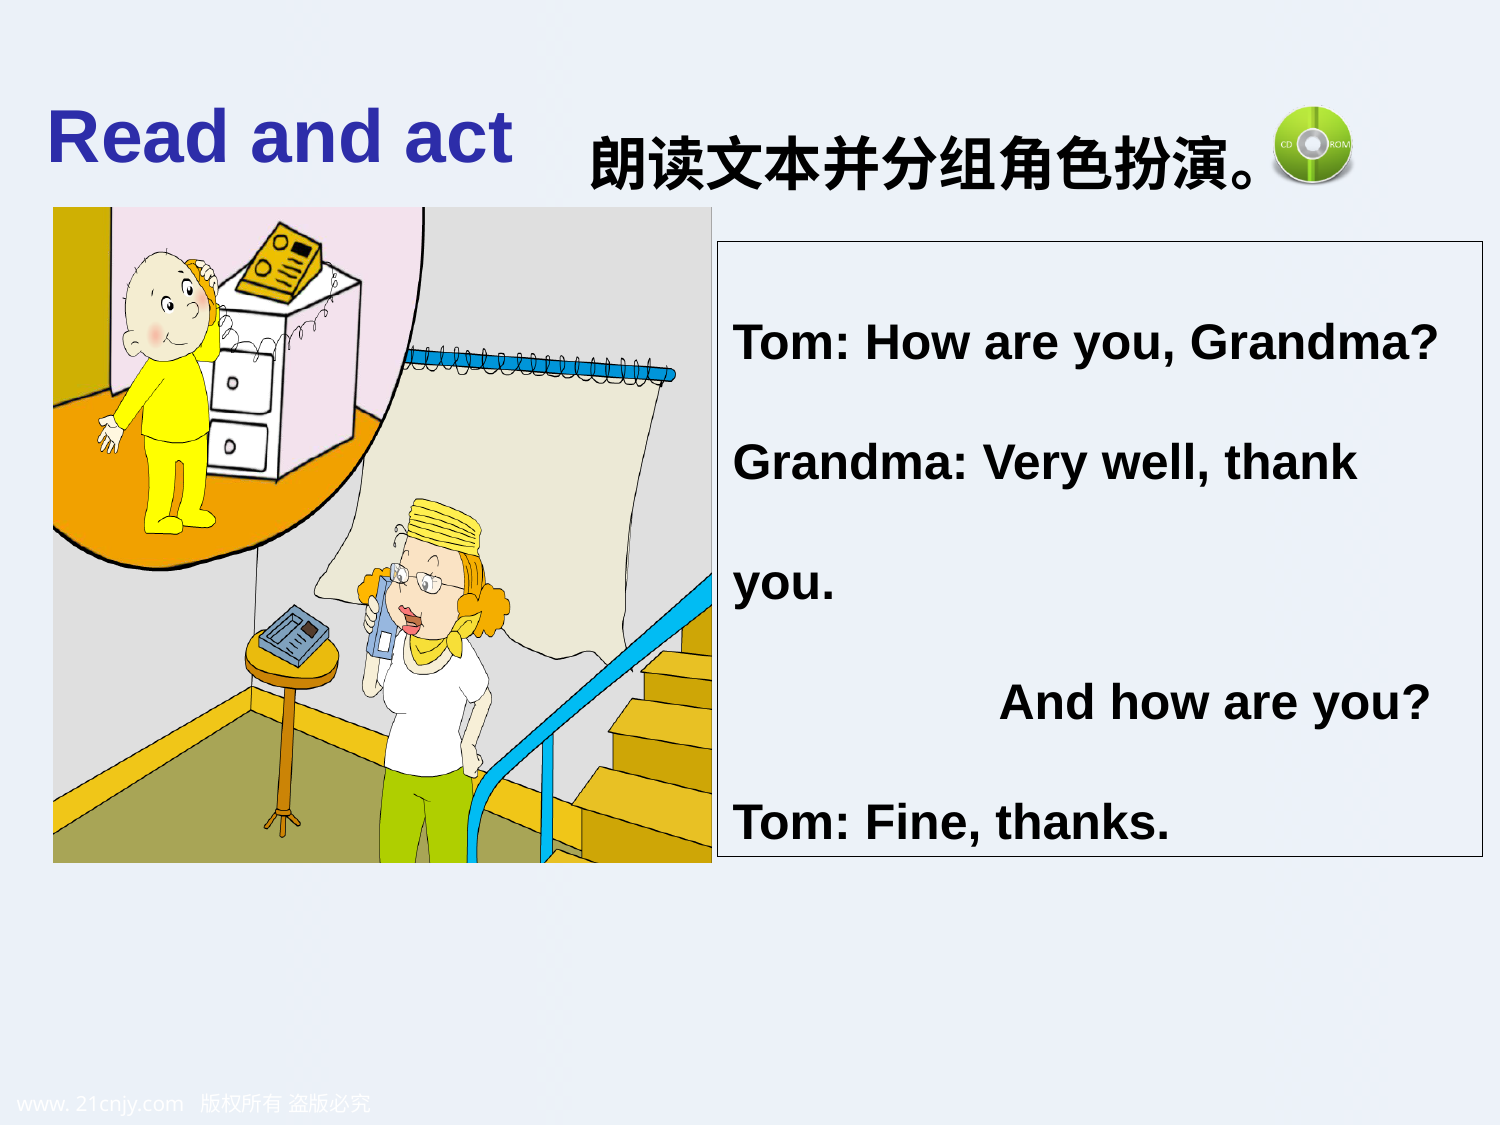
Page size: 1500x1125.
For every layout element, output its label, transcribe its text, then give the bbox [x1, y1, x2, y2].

text_box Tom: How are you, Grandma? Grandma: Very well, thank you. And how are you? Tom: Fine, thanks. [717, 241, 1483, 857]
picture [0, 0, 1500, 1125]
text_box 朗读文本并分组角色扮演。 [549, 50, 1329, 205]
text_box Read and act [31, 80, 529, 186]
